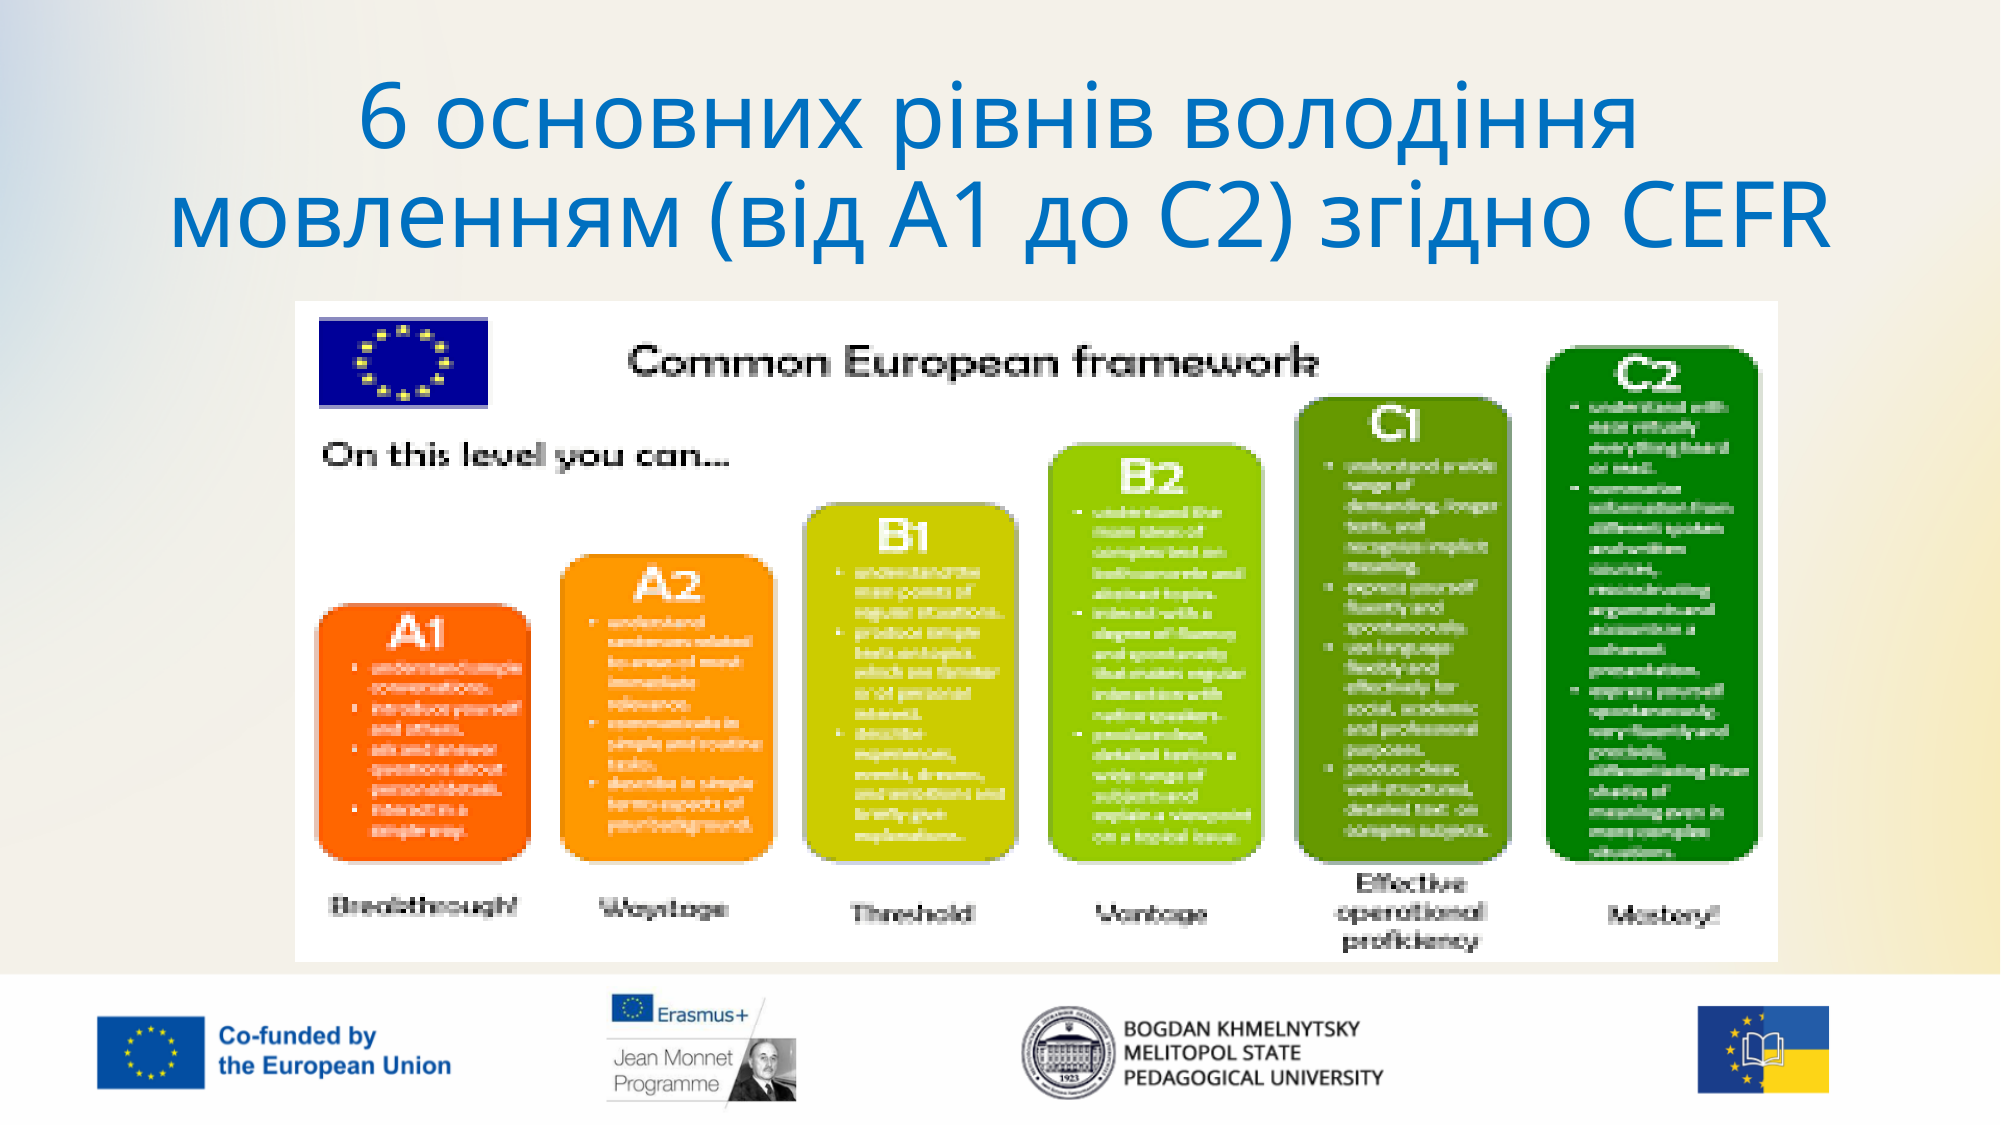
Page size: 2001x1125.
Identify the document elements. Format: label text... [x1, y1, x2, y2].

picture [0, 0, 2001, 1125]
title 6 основних рівнів володіння мовленням (від A1 до С2) згідно CEFR [137, 59, 1863, 278]
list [295, 301, 1778, 962]
